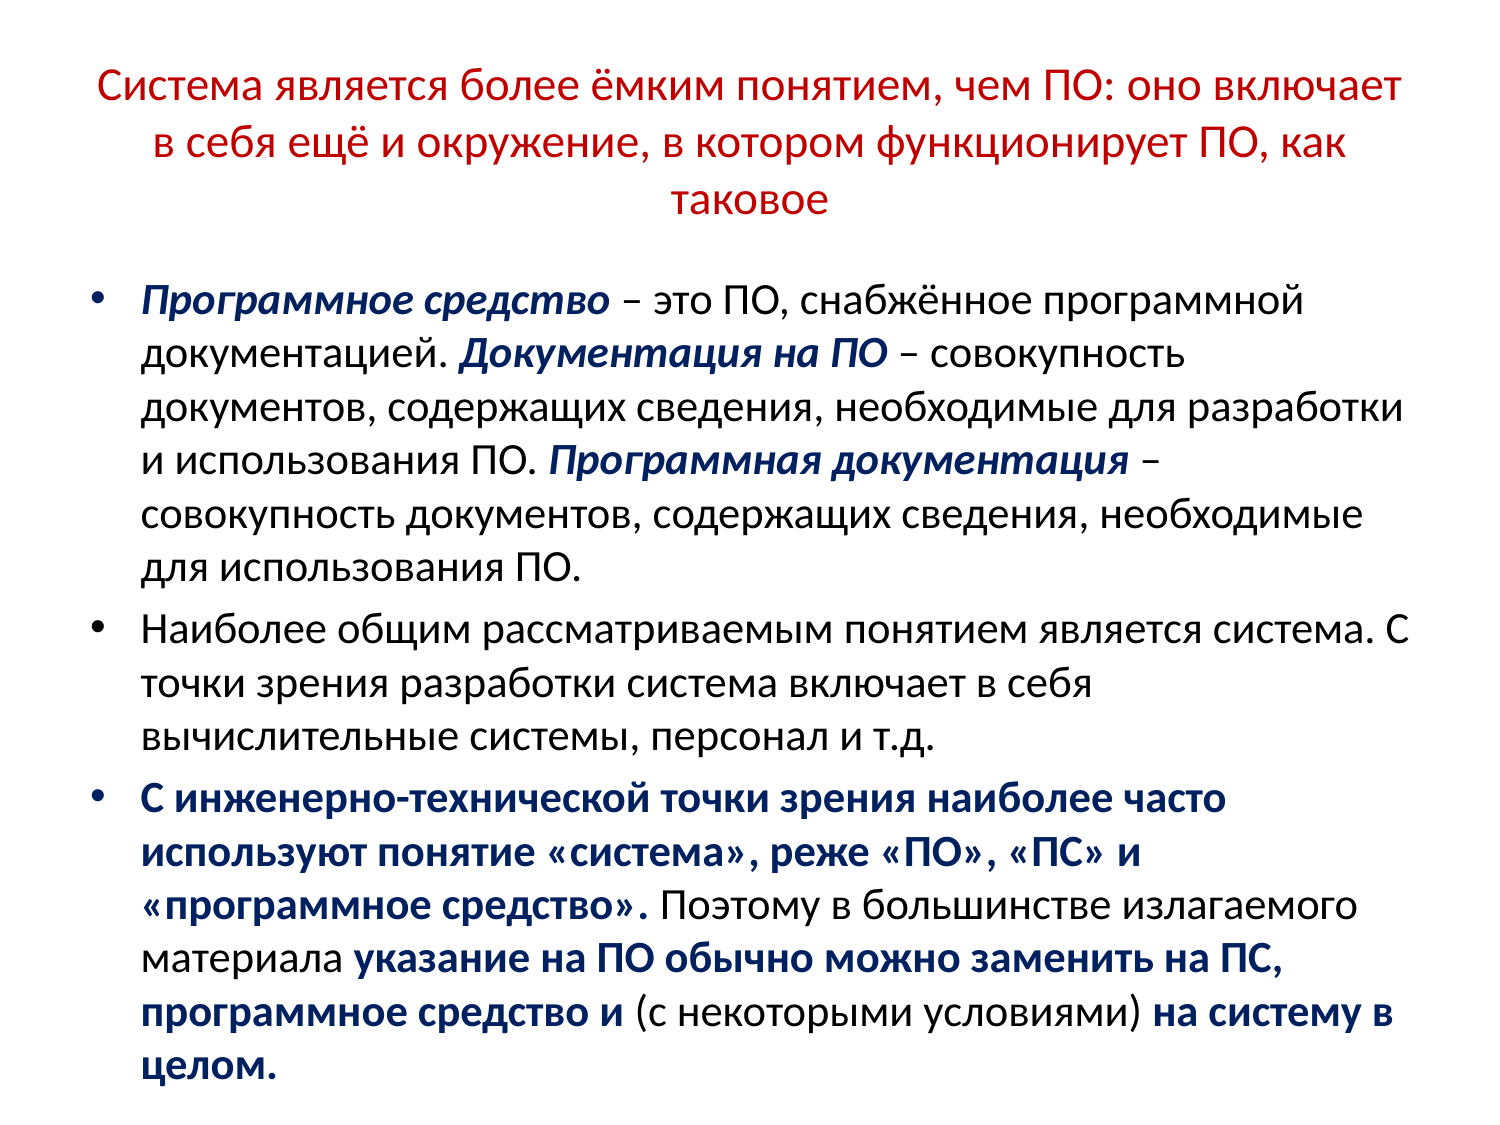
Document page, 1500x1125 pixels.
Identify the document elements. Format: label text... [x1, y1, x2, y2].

list Программное средство – это ПО, снабжённое программной документацией. Документация на ПО – совокупность документов, содержащих сведения, необходимые для разработки и использования ПО. Программная документация – совокупность документов, содержащих сведения, необходимые для использования ПО. Наиболее общим рассматриваемым понятием является система. С точки зрения разработки система включает в себя вычислительные системы, персонал и т.д. С инженерно-технической точки зрения наиболее часто используют понятие «система», реже «ПО», «ПС» и «программное средство». Поэтому в большинстве излагаемого материала указание на ПО обычно можно заменить на ПС, программное средство и (с некоторыми условиями) на систему в целом. [75, 262, 1425, 1102]
title Система является более ёмким понятием, чем ПО: оно включает в себя ещё и окружение, в котором функционирует ПО, как таковое [75, 45, 1425, 233]
